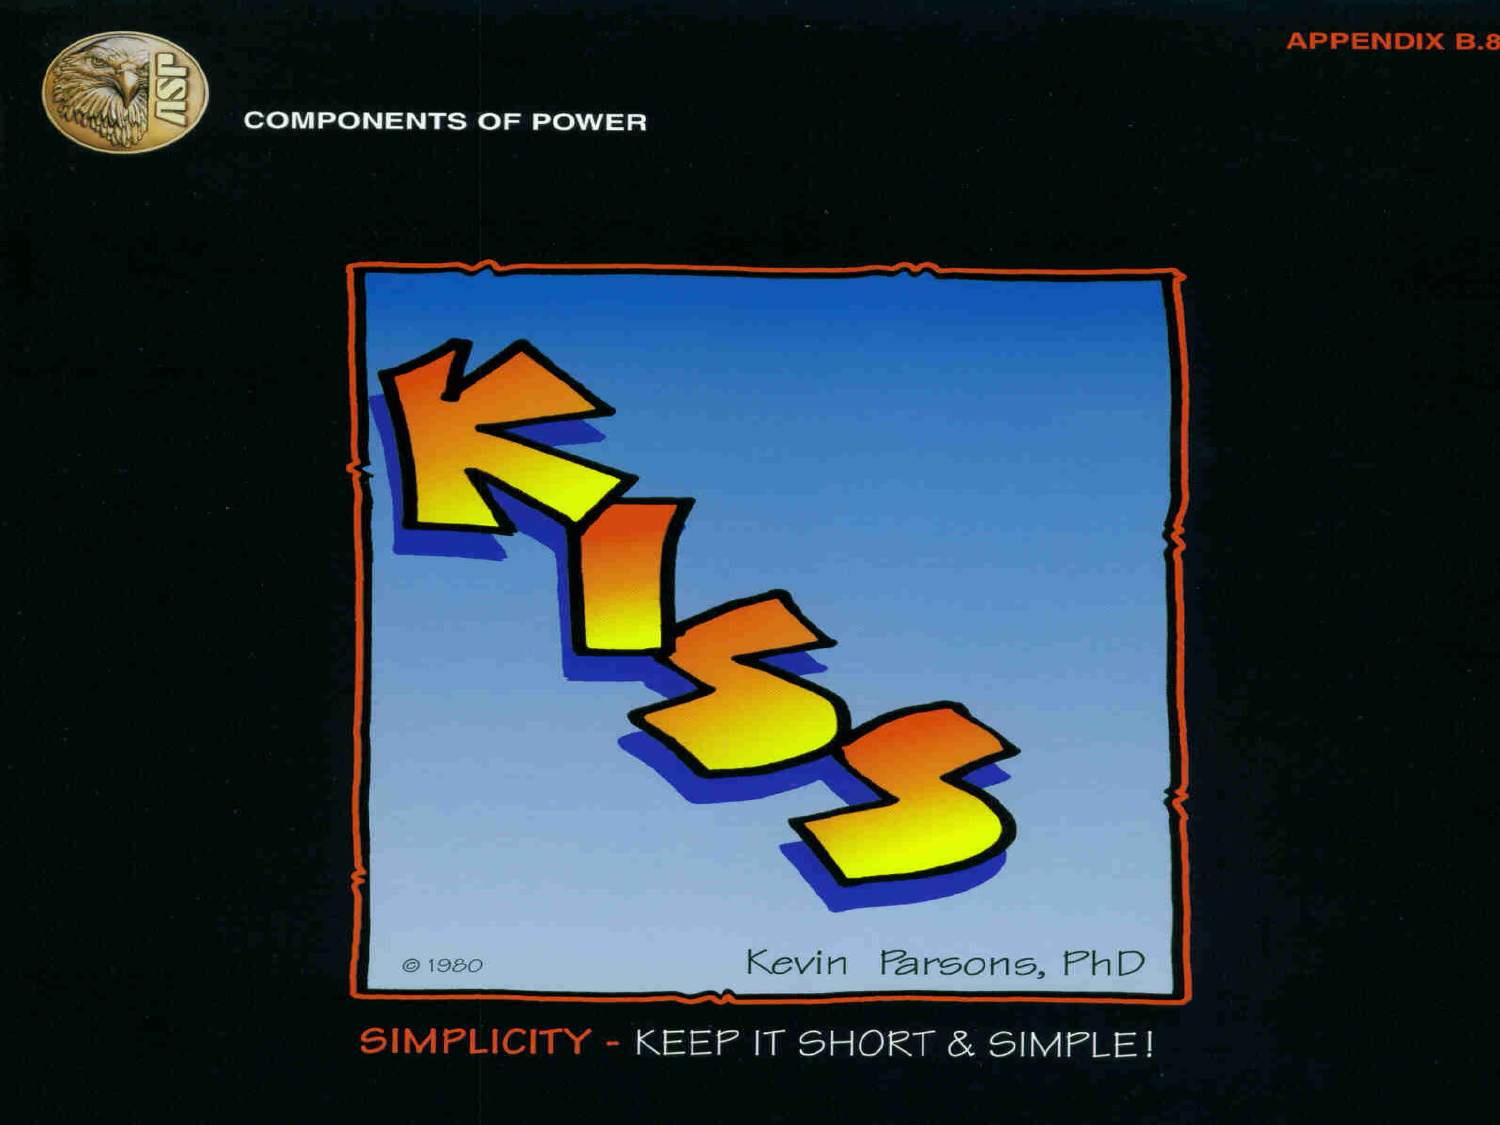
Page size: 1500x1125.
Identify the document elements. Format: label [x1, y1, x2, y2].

list [0, 0, 1500, 1125]
